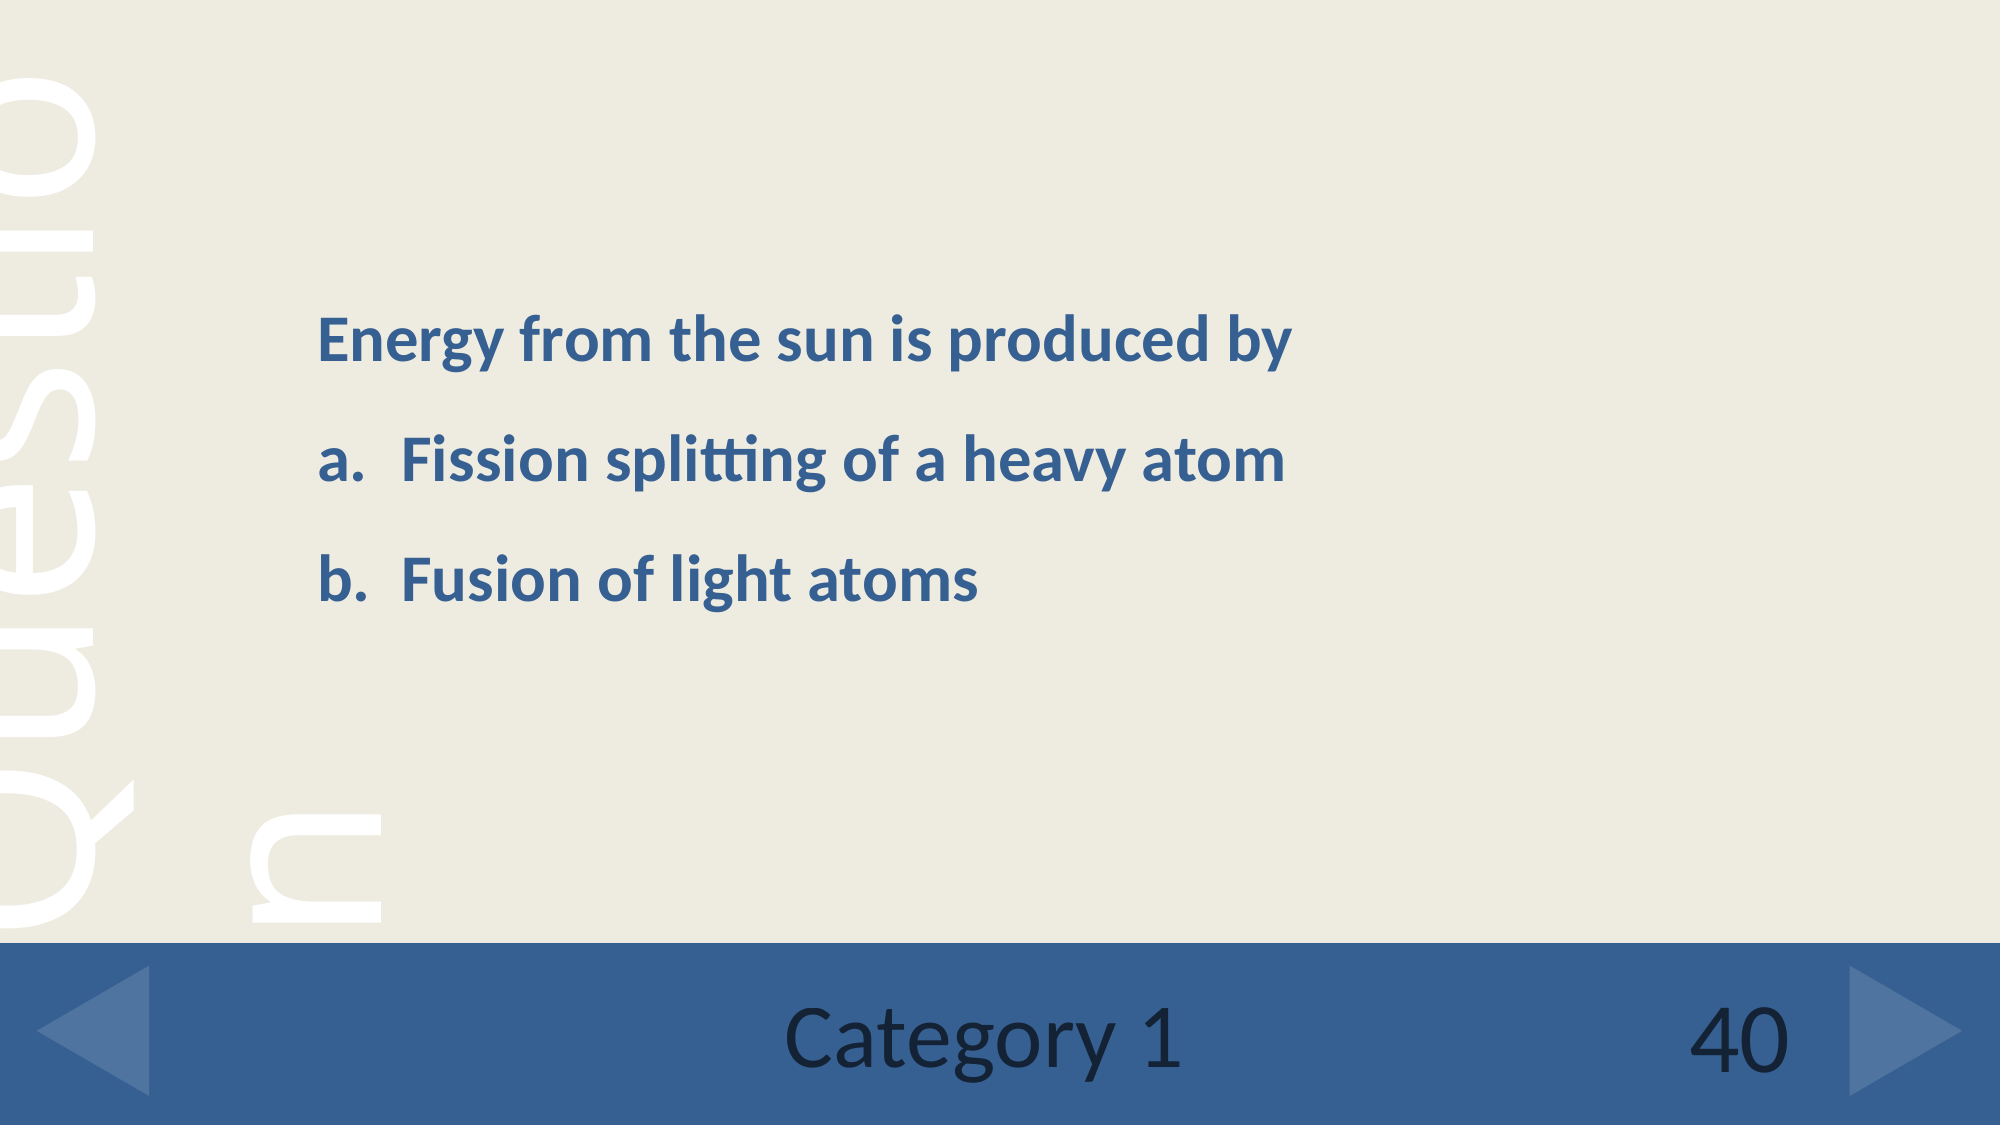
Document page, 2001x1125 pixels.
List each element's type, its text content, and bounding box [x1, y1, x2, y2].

title Category 1 [84, 937, 1885, 1125]
list Energy from the sun is produced by Fission splitting of a heavy atom Fusion of light atoms [302, 130, 1912, 820]
